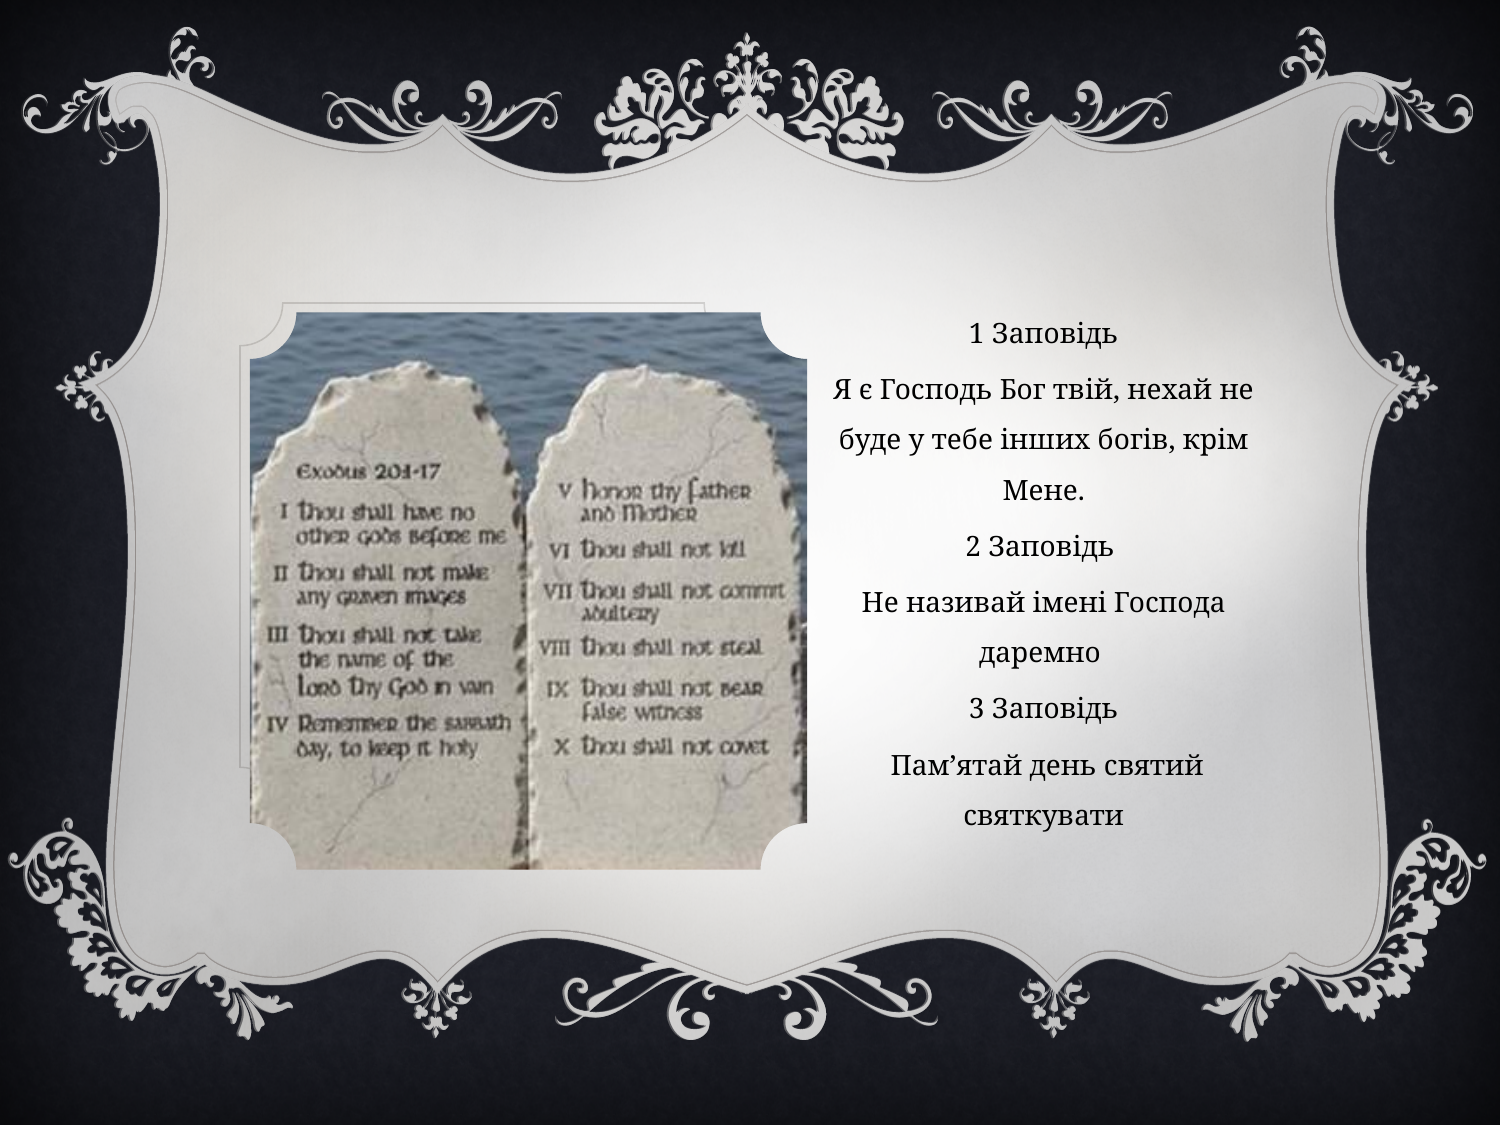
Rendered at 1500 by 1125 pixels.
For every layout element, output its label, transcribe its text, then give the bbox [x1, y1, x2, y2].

list 1 Заповідь Я є Господь Бог твій, нехай не буде у тебе інших богів, крім Мене. 2 Заповідь Не називай імені Господа даремно 3 Заповідь Пам’ятай день святий святкувати [812, 290, 1275, 894]
picture [0, 0, 1500, 1125]
